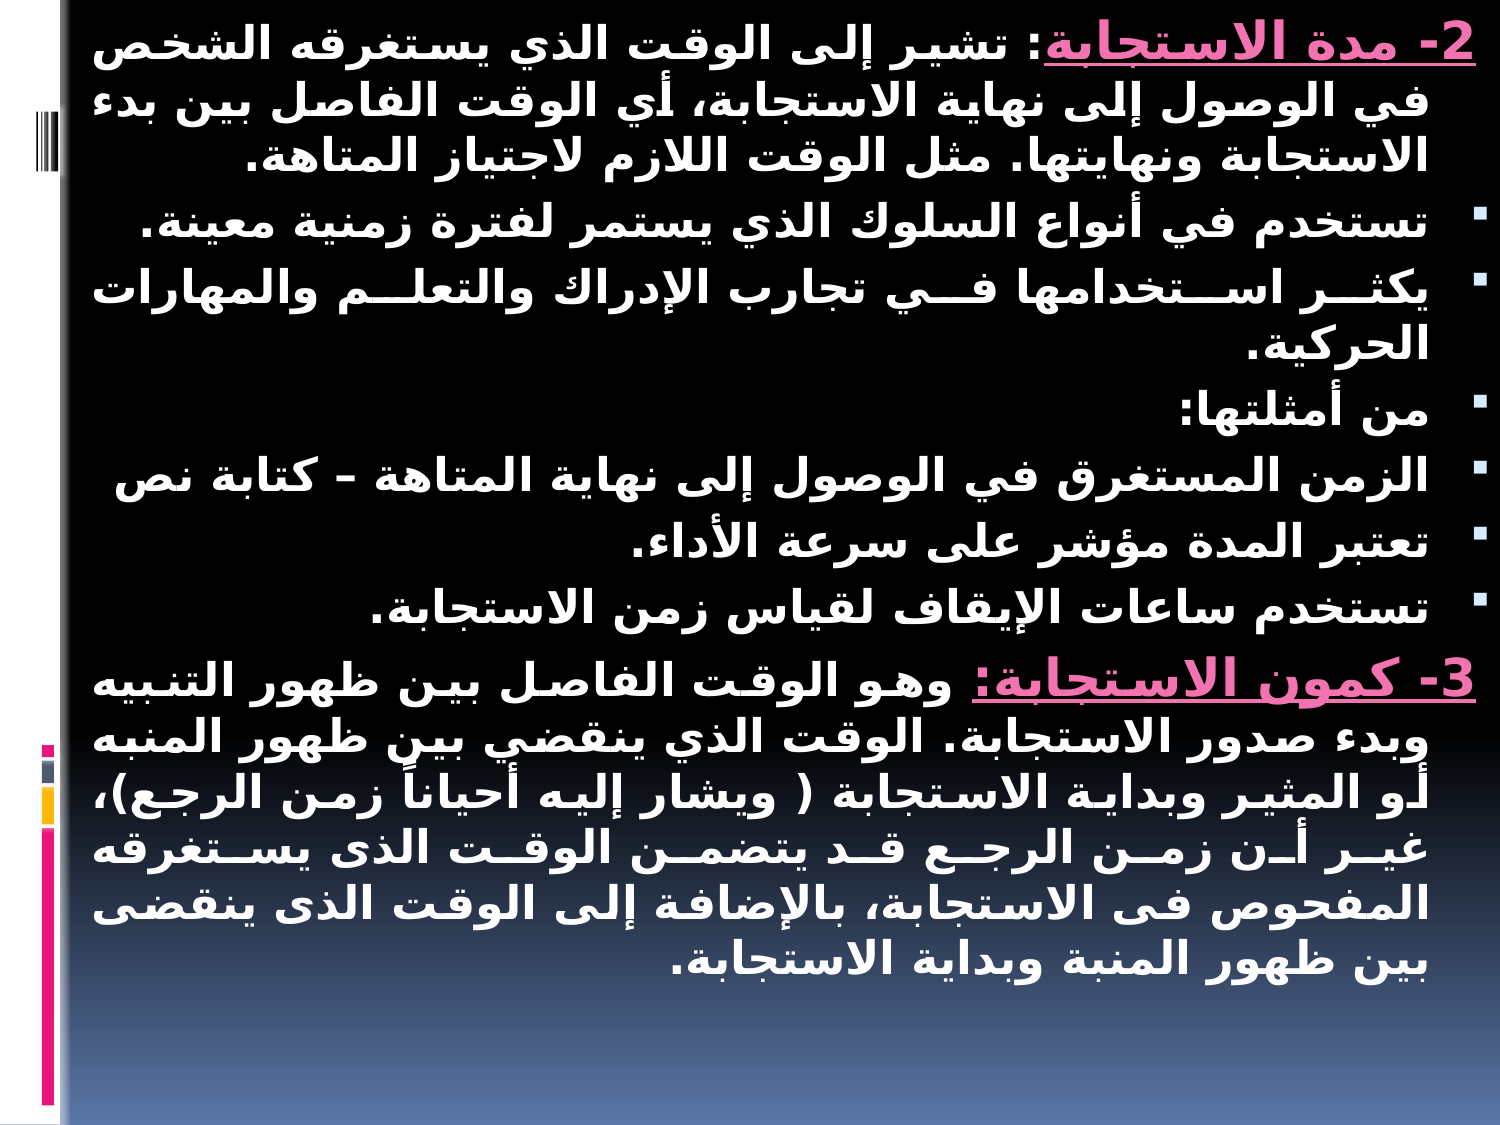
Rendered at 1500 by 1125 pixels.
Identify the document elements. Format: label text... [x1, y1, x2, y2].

list 2- مدة الاستجابة: تشير إلى الوقت الذي يستغرقه الشخص في الوصول إلى نهاية الاستجابة، أي الوقت الفاصل بين بدء الاستجابة ونهايتها. مثل الوقت اللازم لاجتياز المتاهة. تستخدم في أنواع السلوك الذي يستمر لفترة زمنية معينة. يكثر استخدامها في تجارب الإدراك والتعلم والمهارات الحركية. من أمثلتها: الزمن المستغرق في الوصول إلى نهاية المتاهة – كتابة نص تعتبر المدة مؤشر على سرعة الأداء. تستخدم ساعات الإيقاف لقياس زمن الاستجابة. 3- كمون الاستجابة: وهو الوقت الفاصل بين ظهور التنبيه وبدء صدور الاستجابة. الوقت الذي ينقضي بين ظهور المنبه أو المثير وبداية الاستجابة ( ويشار إليه أحياناً زمن الرجع)، غير أن زمن الرجع قد يتضمن الوقت الذى يستغرقه المفحوص فى الاستجابة، بالإضافة إلى الوقت الذى ينقضى بين ظهور المنبة وبداية الاستجابة. [76, 0, 1500, 1094]
